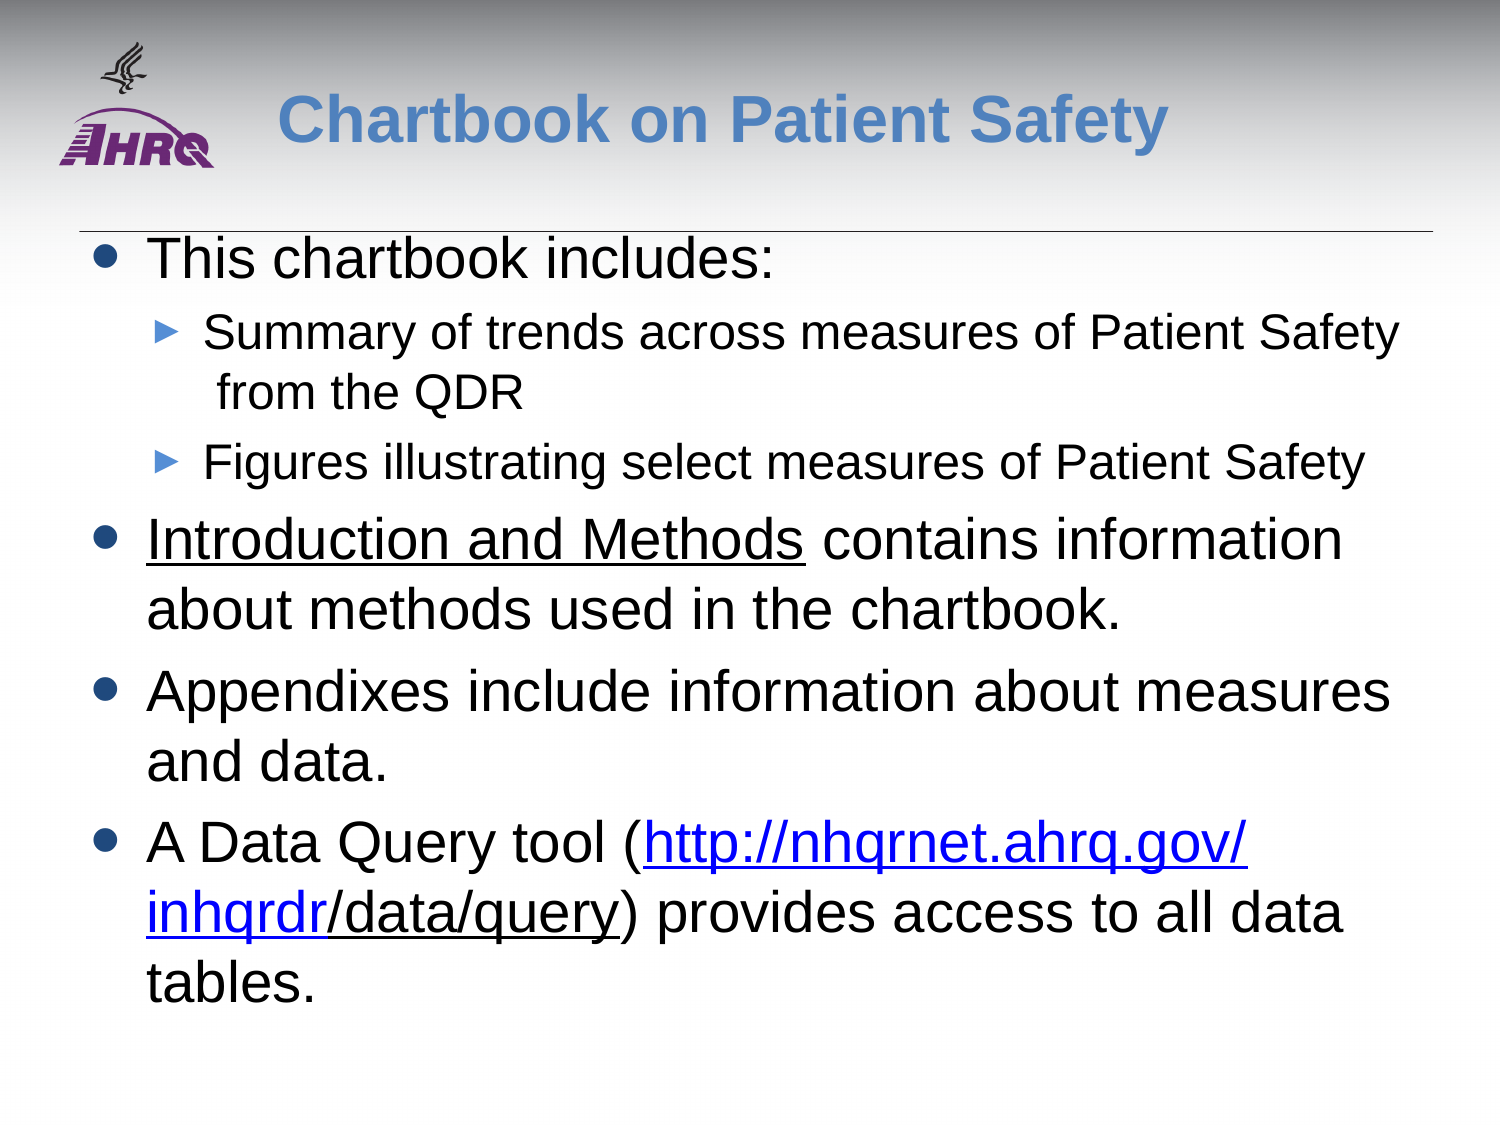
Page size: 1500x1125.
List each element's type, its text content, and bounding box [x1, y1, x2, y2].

title Chartbook on Patient Safety [262, 45, 1500, 188]
list This chartbook includes: Summary of trends across measures of Patient Safety from the QDR Figures illustrating select measures of Patient Safety Introduction and Methods contains information about methods used in the chartbook. Appendixes include information about measures and data. A Data Query tool (http://nhqrnet.ahrq.gov/ inhqrdr/data/query) provides access to all data tables. [75, 212, 1425, 1125]
picture [0, 0, 1500, 1125]
